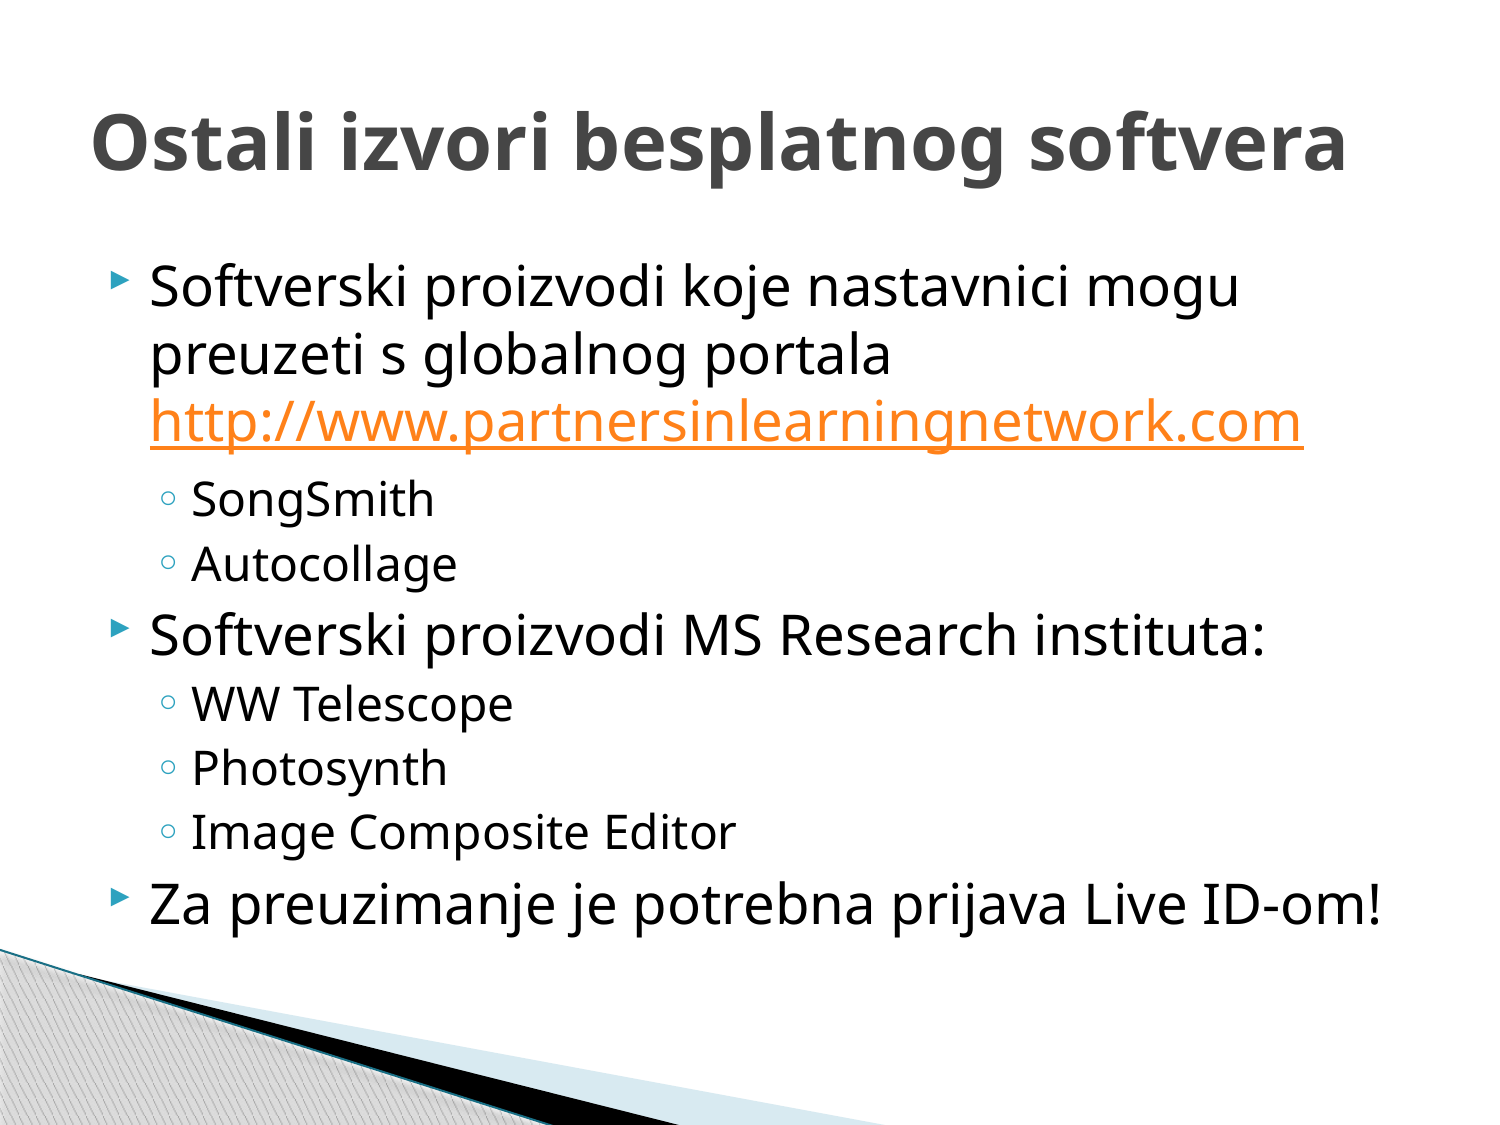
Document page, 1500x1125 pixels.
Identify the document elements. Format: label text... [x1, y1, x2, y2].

title Ostali izvori besplatnog softvera [75, 45, 1425, 233]
list Softverski proizvodi koje nastavnici mogu preuzeti s globalnog portala http://www.partnersinlearningnetwork.com SongSmith Autocollage Softverski proizvodi MS Research instituta: WW Telescope Photosynth Image Composite Editor Za preuzimanje je potrebna prijava Live ID-om! [75, 243, 1425, 986]
